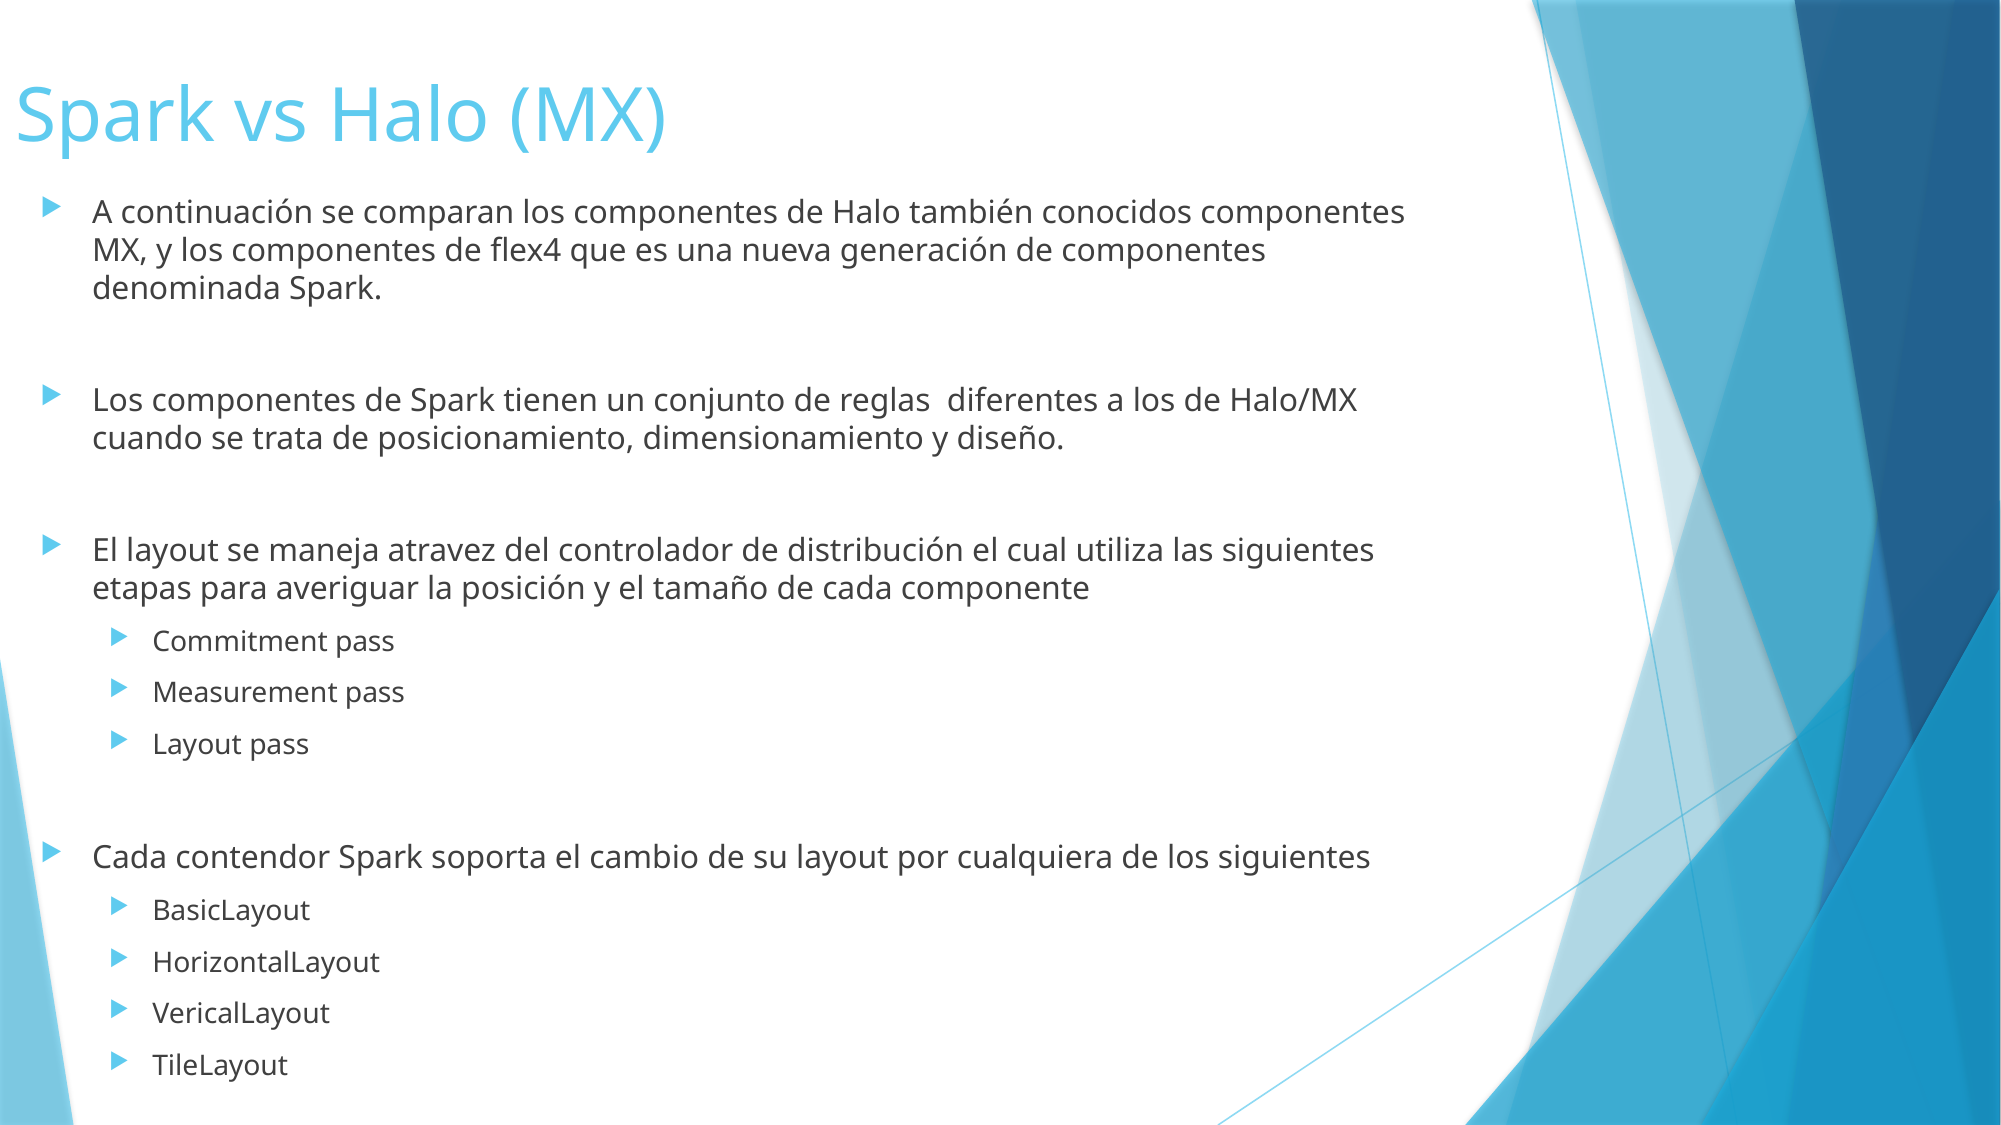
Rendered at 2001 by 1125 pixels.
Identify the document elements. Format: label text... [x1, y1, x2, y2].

list A continuación se comparan los componentes de Halo también conocidos componentes MX, y los componentes de flex4 que es una nueva generación de componentes denominada Spark. Los componentes de Spark tienen un conjunto de reglas diferentes a los de Halo/MX cuando se trata de posicionamiento, dimensionamiento y diseño. El layout se maneja atravez del controlador de distribución el cual utiliza las siguientes etapas para averiguar la posición y el tamaño de cada componente Commitment pass Measurement pass Layout pass Cada contendor Spark soporta el cambio de su layout por cualquiera de los siguientes BasicLayout HorizontalLayout VericalLayout TileLayout [25, 183, 1436, 1097]
title Spark vs Halo (MX) [0, 59, 1411, 203]
